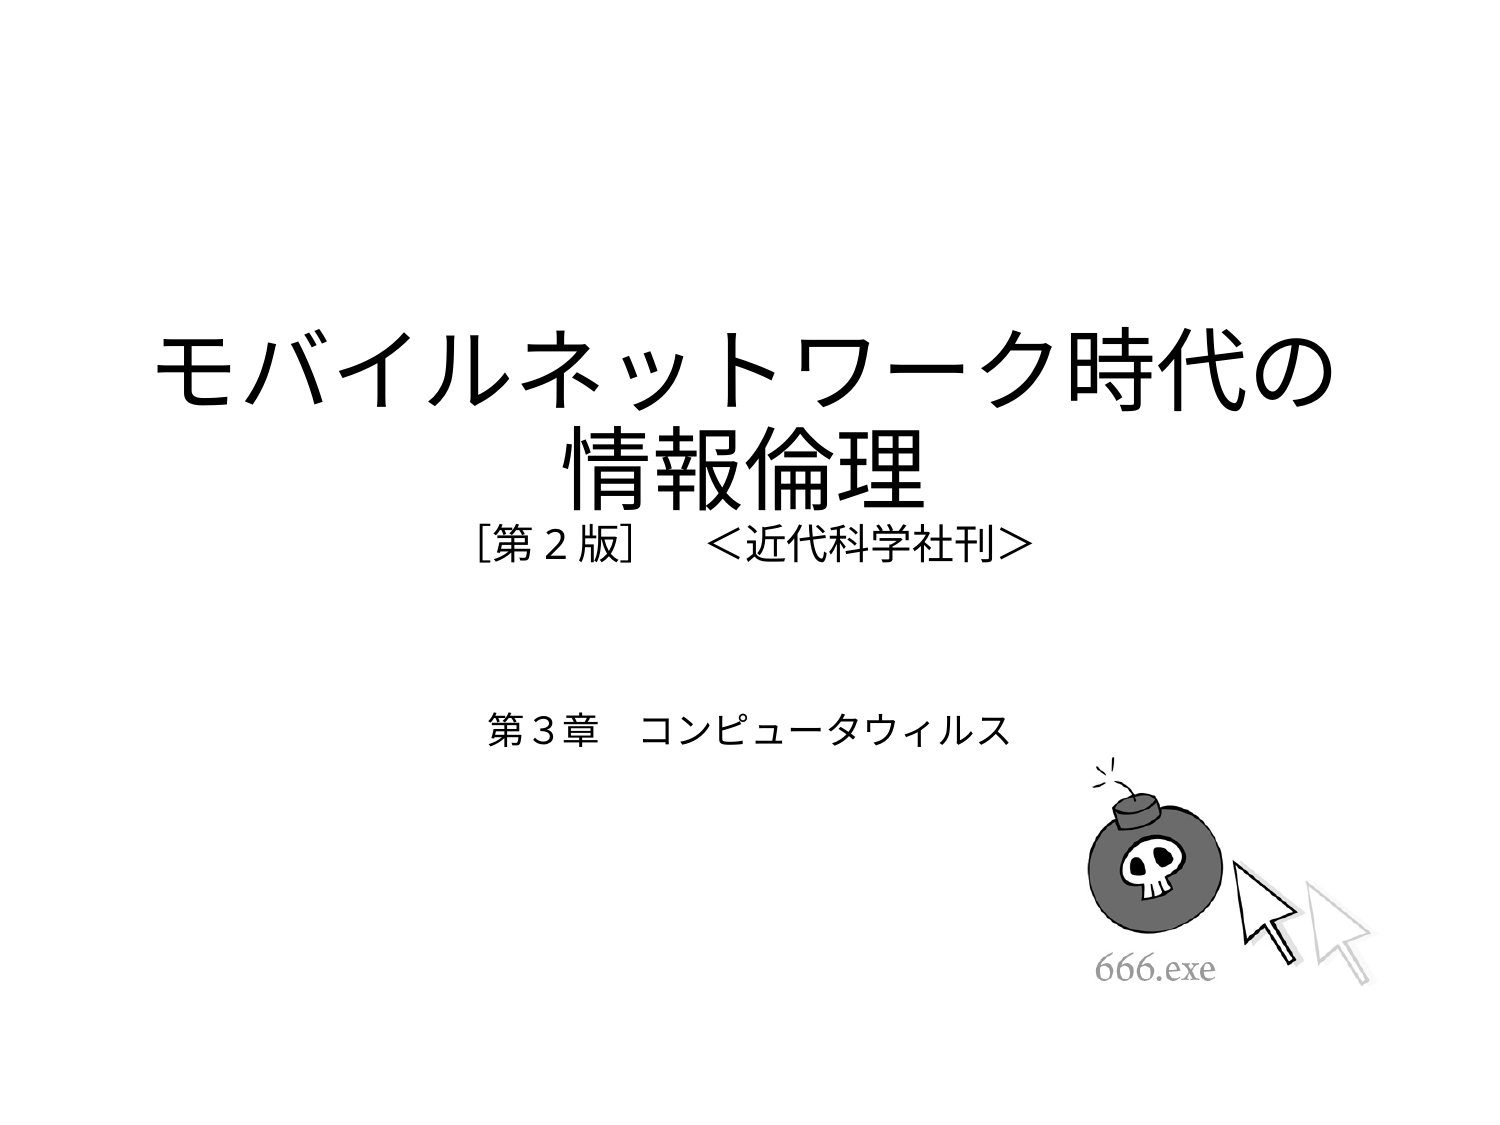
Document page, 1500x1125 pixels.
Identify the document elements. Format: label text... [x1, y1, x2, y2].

picture [1057, 754, 1391, 1001]
title モバイルネットワーク時代の情報倫理 ［第2版］ ＜近代科学社刊＞ [123, 184, 1365, 576]
subtitle 第３章 コンピュータウィルス [187, 704, 1313, 787]
